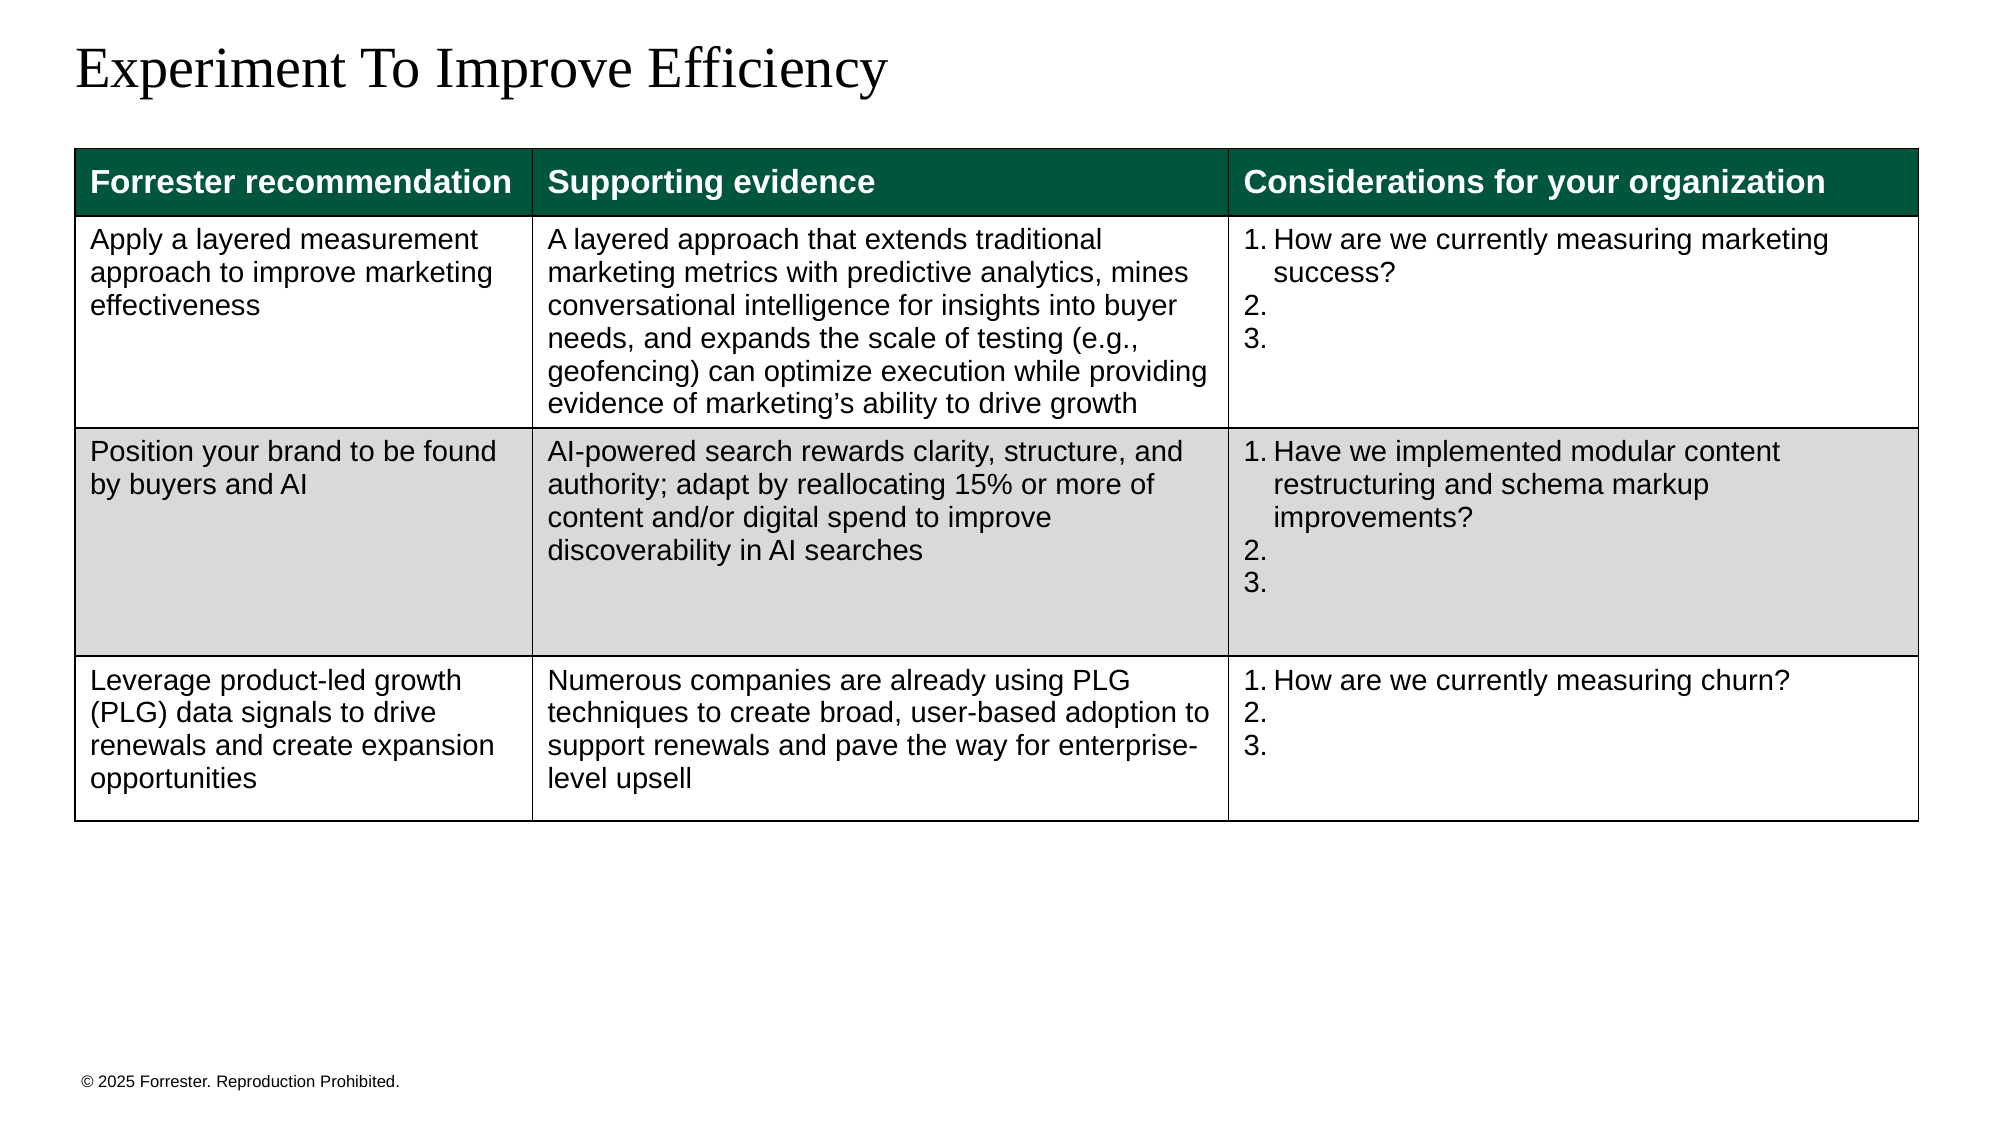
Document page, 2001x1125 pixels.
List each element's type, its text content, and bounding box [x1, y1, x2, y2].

table_cell How are we currently measuring churn? [1229, 657, 1918, 820]
table_cell How are we currently measuring marketing success? [1229, 226, 1918, 427]
table_cell Numerous companies are already using PLG techniques to create broad, user-based adoption to support renewals and pave the way for enterprise-level upsell [533, 657, 1228, 820]
table_cell Have we implemented modular content restructuring and schema markup improvements? [1229, 429, 1918, 655]
table_cell A layered approach that extends traditional marketing metrics with predictive analytics, mines conversational intelligence for insights into buyer needs, and expands the scale of testing (e.g., geofencing) can optimize execution while providing evidence of marketing’s ability to drive growth [533, 226, 1228, 427]
table_cell Leverage product-led growth (PLG) data signals to drive renewals and create expansion opportunities [76, 657, 532, 820]
table_cell Position your brand to be found by buyers and AI [76, 429, 532, 655]
table_cell AI-powered search rewards clarity, structure, and authority; adapt by reallocating 15% or more of content and/or digital spend to improve discoverability in AI searches [533, 429, 1228, 655]
title Experiment To Improve Efficiency [75, 37, 1965, 226]
table_cell Apply a layered measurement approach to improve marketing effectiveness [76, 226, 532, 427]
